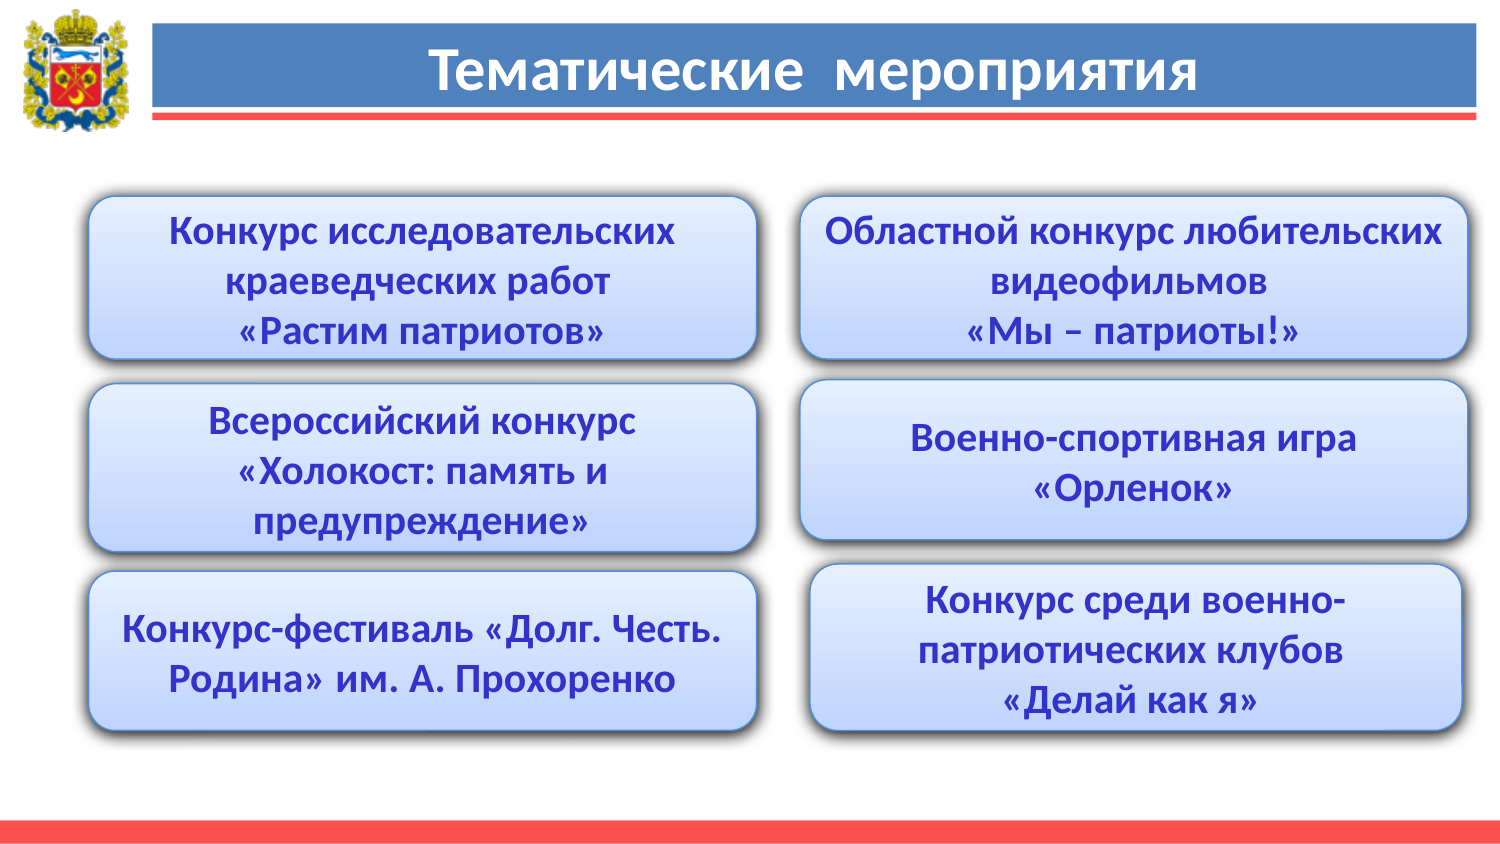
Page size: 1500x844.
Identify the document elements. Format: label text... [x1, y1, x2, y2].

text_box Конкурс-фестиваль «Долг. Честь. Родина» им. А. Прохоренко [87, 570, 758, 732]
picture [23, 9, 129, 132]
text_box Конкурс среди военно-патриотических клубов «Делай как я» [809, 563, 1463, 732]
text_box Конкурс исследовательских краеведческих работ «Растим патриотов» [87, 195, 758, 360]
text_box Областной конкурс любительских видеофильмов «Мы – патриоты!» [799, 195, 1469, 360]
text_box Тематические мероприятия [150, 21, 1479, 109]
text_box Всероссийский конкурс «Холокост: память и предупреждение» [87, 382, 758, 553]
text_box [0, 818, 1500, 844]
text_box Военно-спортивная игра «Орленок» [799, 378, 1469, 541]
text_box [150, 111, 1479, 122]
